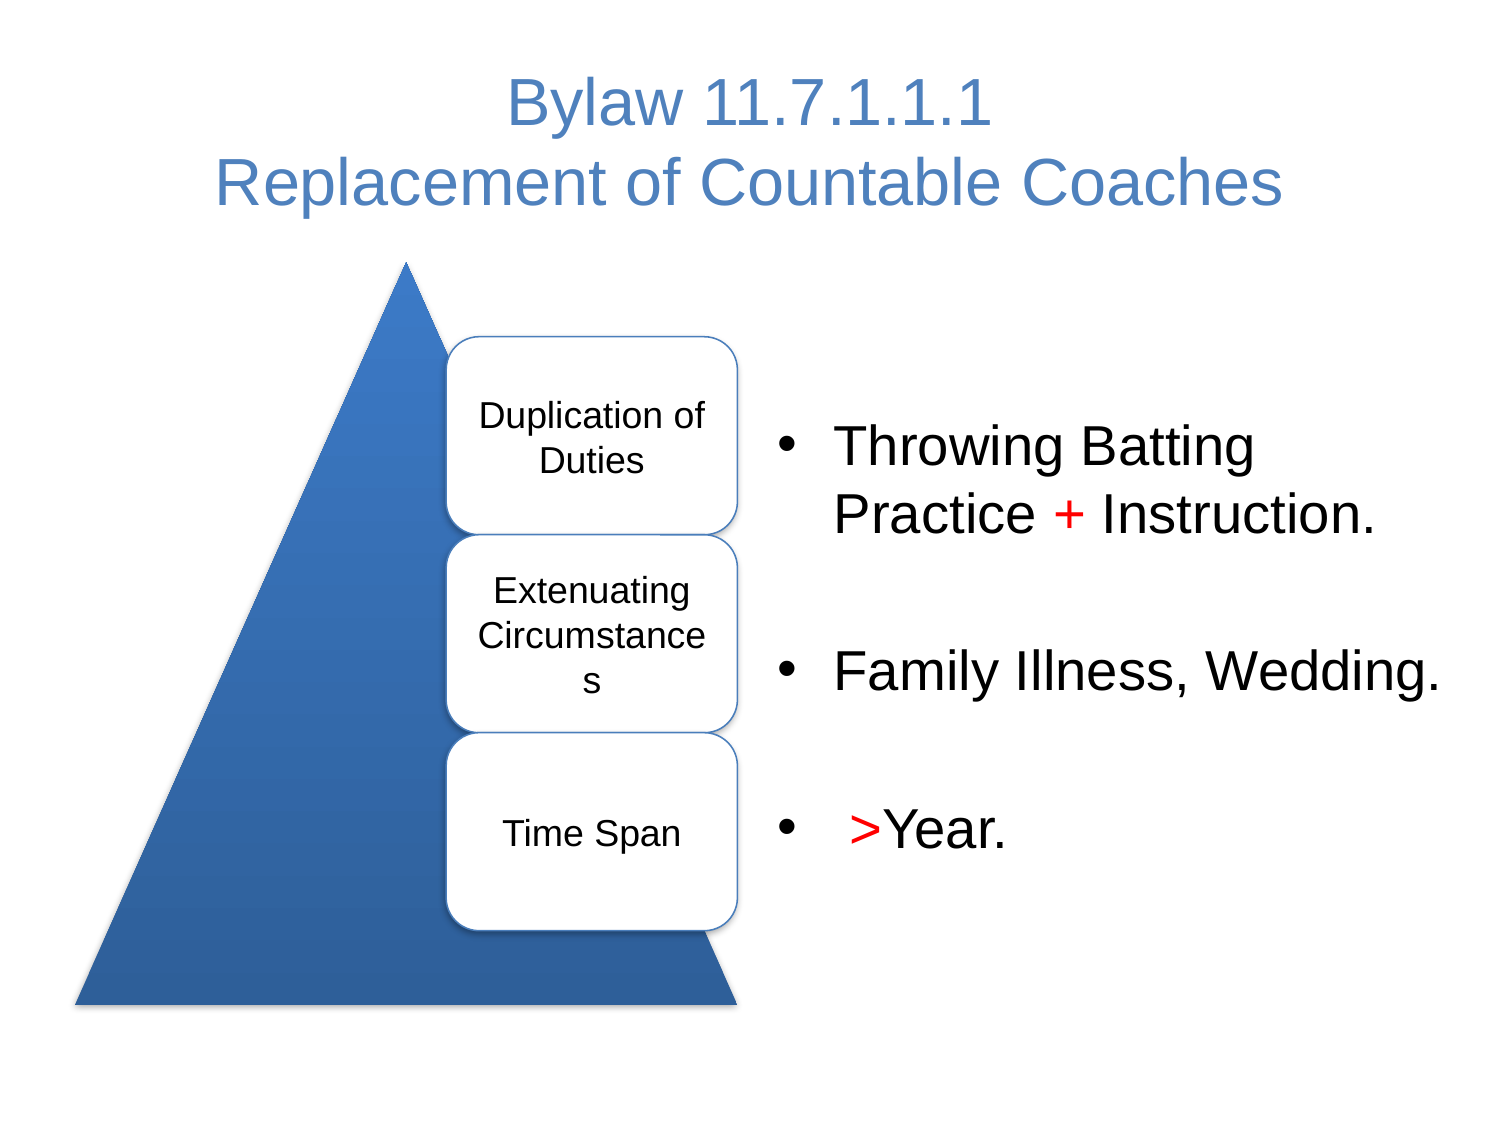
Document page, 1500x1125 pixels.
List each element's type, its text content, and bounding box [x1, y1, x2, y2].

list Throwing Batting Practice + Instruction. Family Illness, Wedding. >Year. [762, 262, 1463, 1005]
title Bylaw 11.7.1.1.1 Replacement of Countable Coaches [75, 45, 1425, 233]
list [74, 262, 738, 1006]
